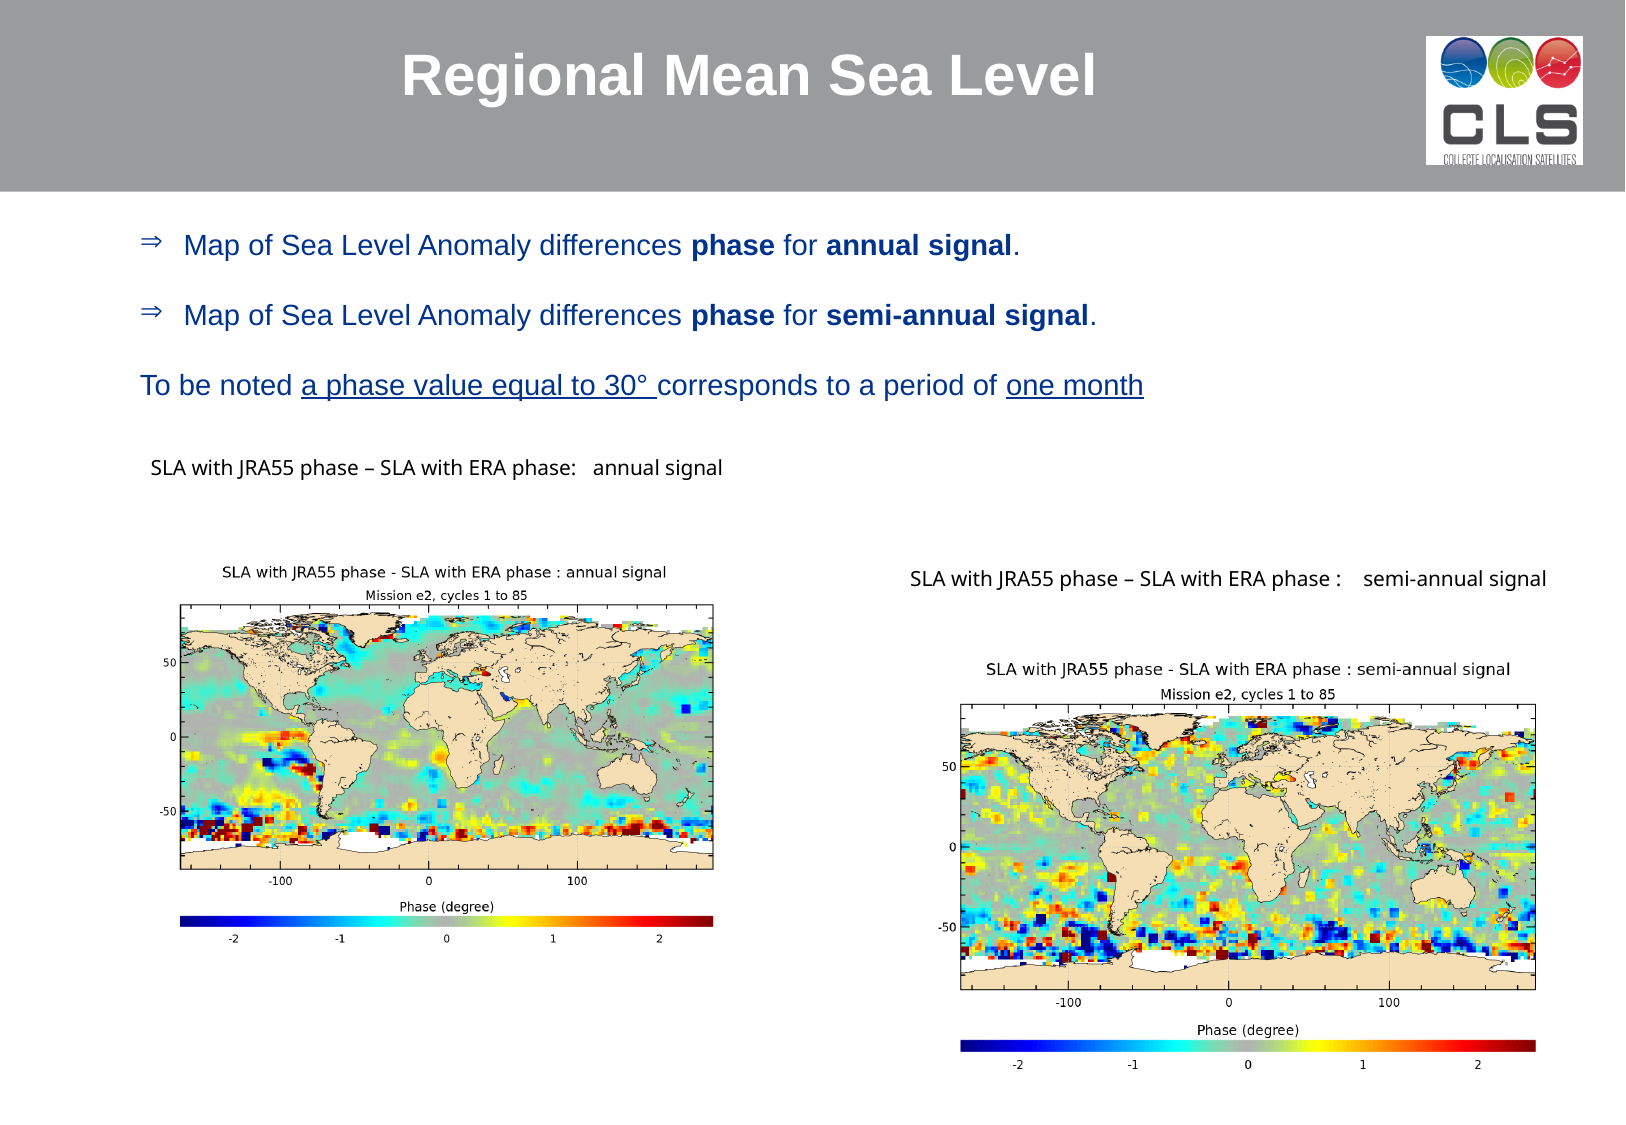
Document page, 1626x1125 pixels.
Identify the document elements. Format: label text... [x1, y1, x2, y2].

text_box SLA with JRA55 phase – SLA with ERA phase: annual signal [48, 447, 826, 488]
picture [1426, 36, 1583, 165]
text_box SLA with JRA55 phase – SLA with ERA phase : semi-annual signal [840, 558, 1618, 599]
picture [890, 642, 1569, 1094]
text_box Map of Sea Level Anomaly differences phase for annual signal. Map of Sea Level Anomaly differences phase for semi-annual signal. To be noted a phase value equal to 30° corresponds to a period of one month [125, 219, 1515, 409]
picture [115, 547, 744, 966]
text_box Regional Mean Sea Level [386, 40, 1162, 119]
